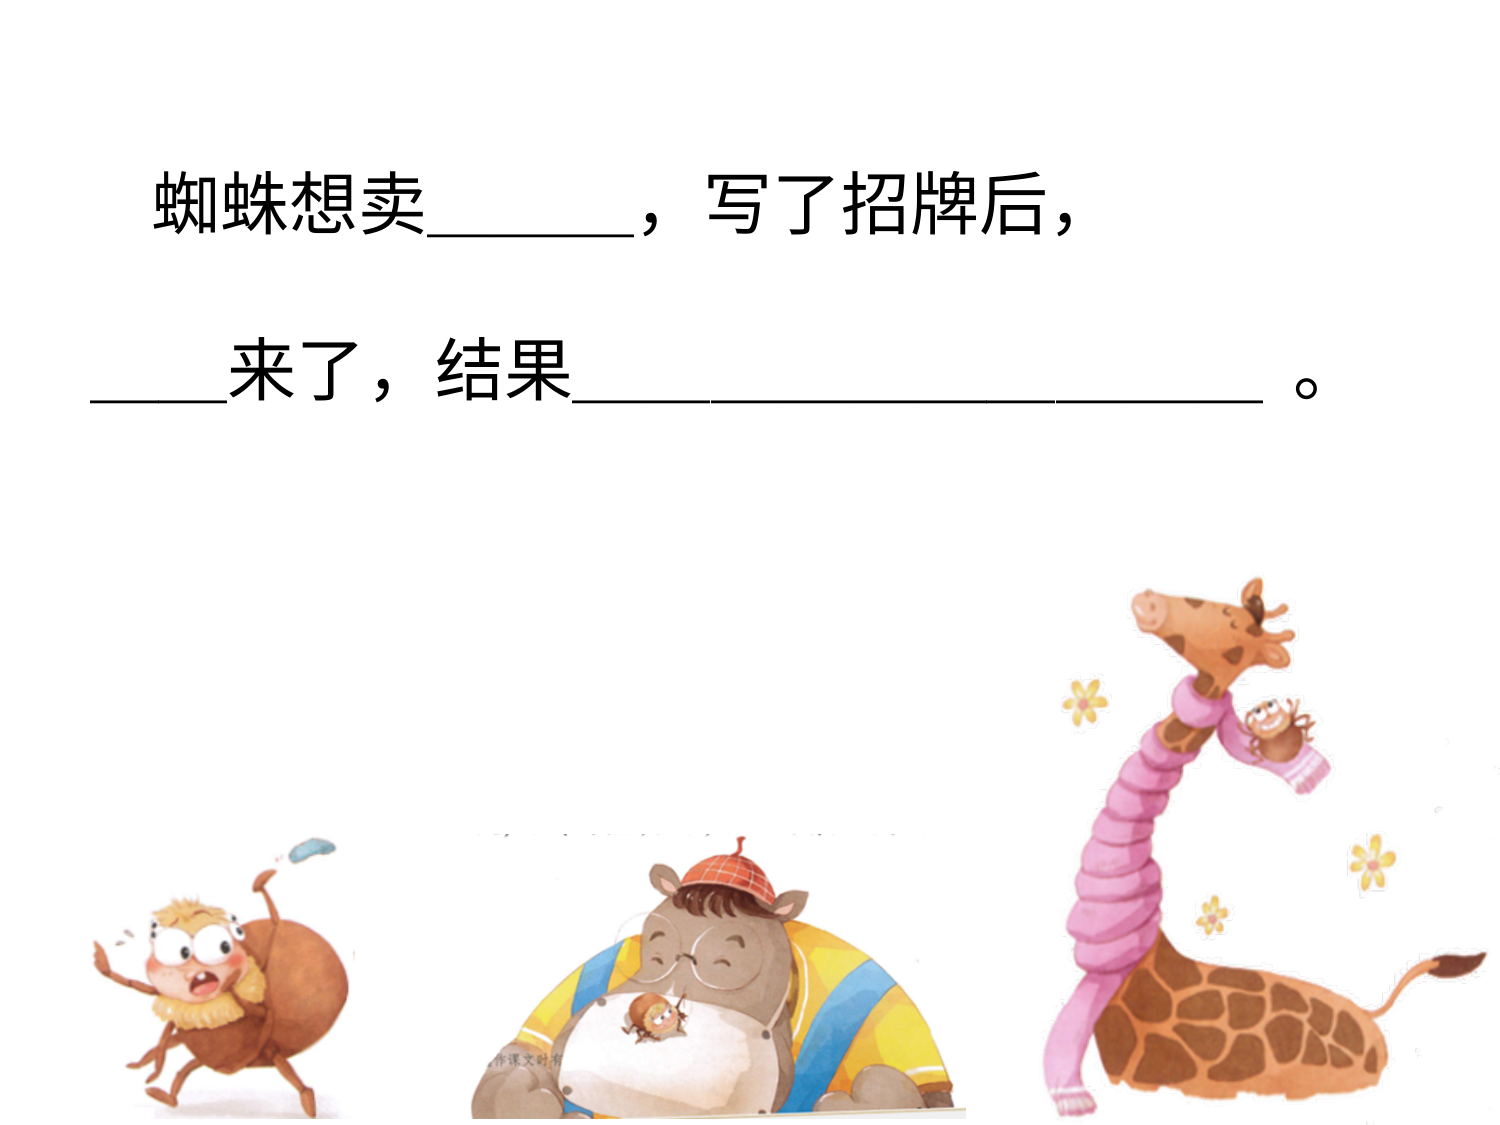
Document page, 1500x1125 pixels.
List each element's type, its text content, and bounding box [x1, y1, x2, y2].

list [52, 795, 355, 1119]
title 蜘蛛想卖＿＿＿，写了招牌后， ＿＿来了，结果＿＿＿＿＿＿＿＿＿＿ 。 [75, 149, 1425, 587]
picture [1023, 568, 1500, 1125]
picture [466, 834, 966, 1119]
